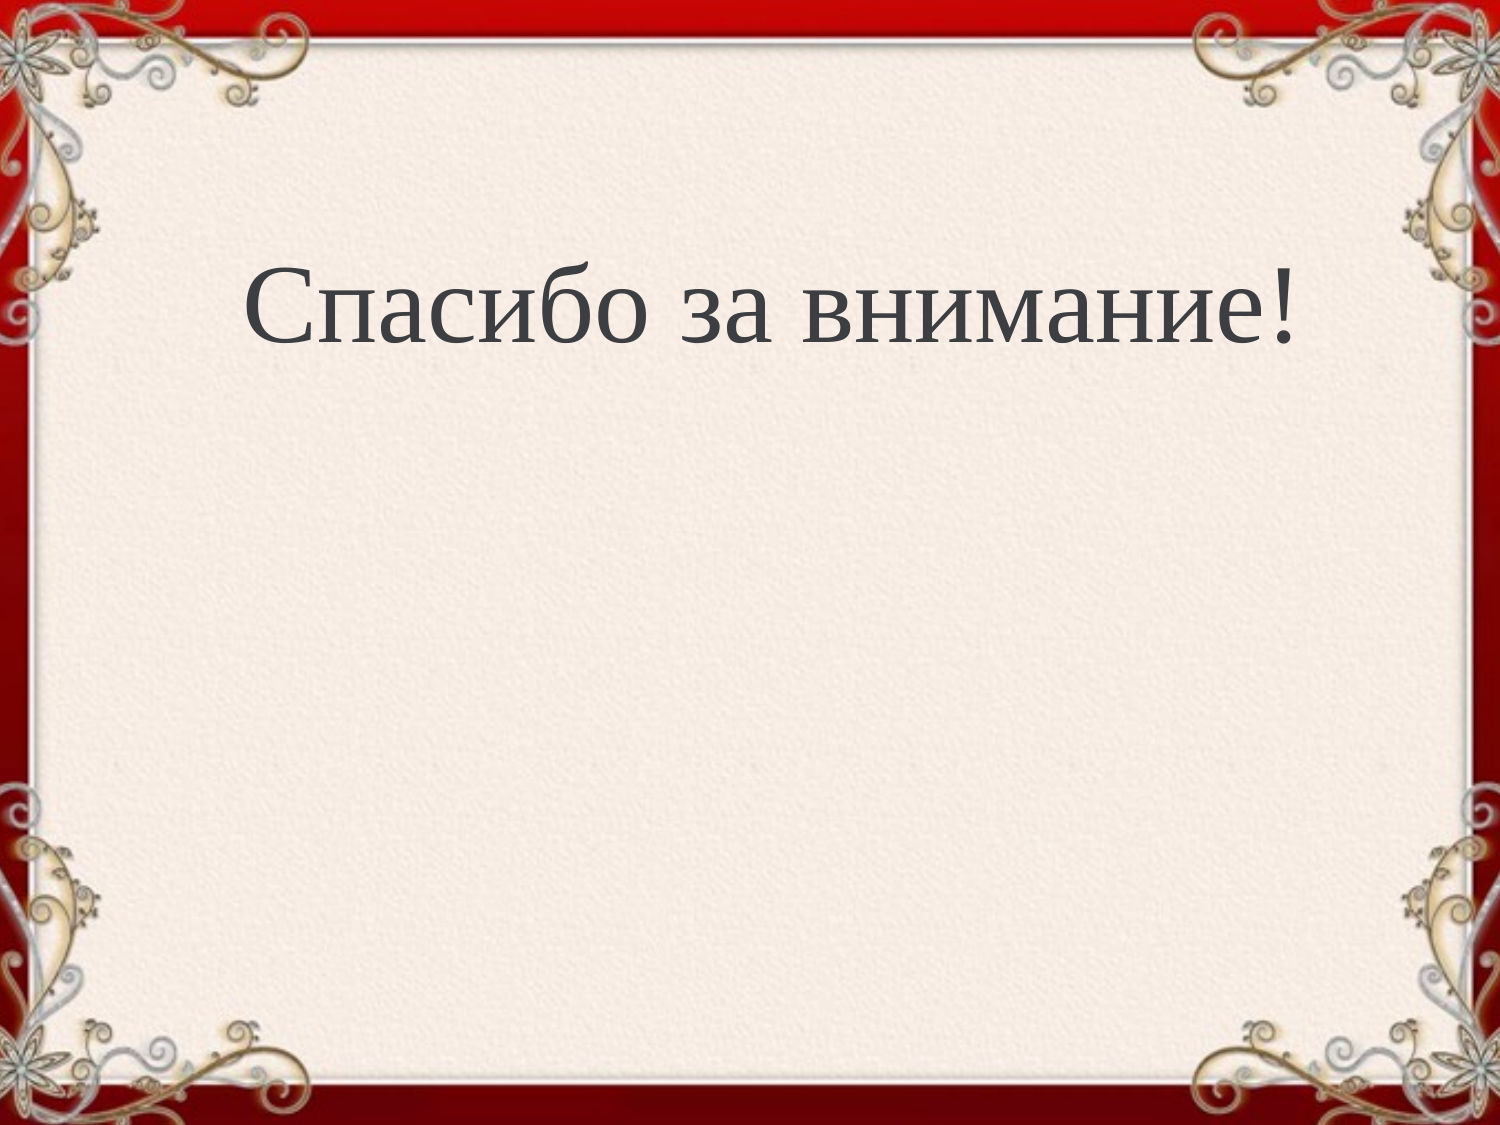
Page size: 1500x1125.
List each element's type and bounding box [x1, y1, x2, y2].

text_box [0, 0, 1500, 1125]
